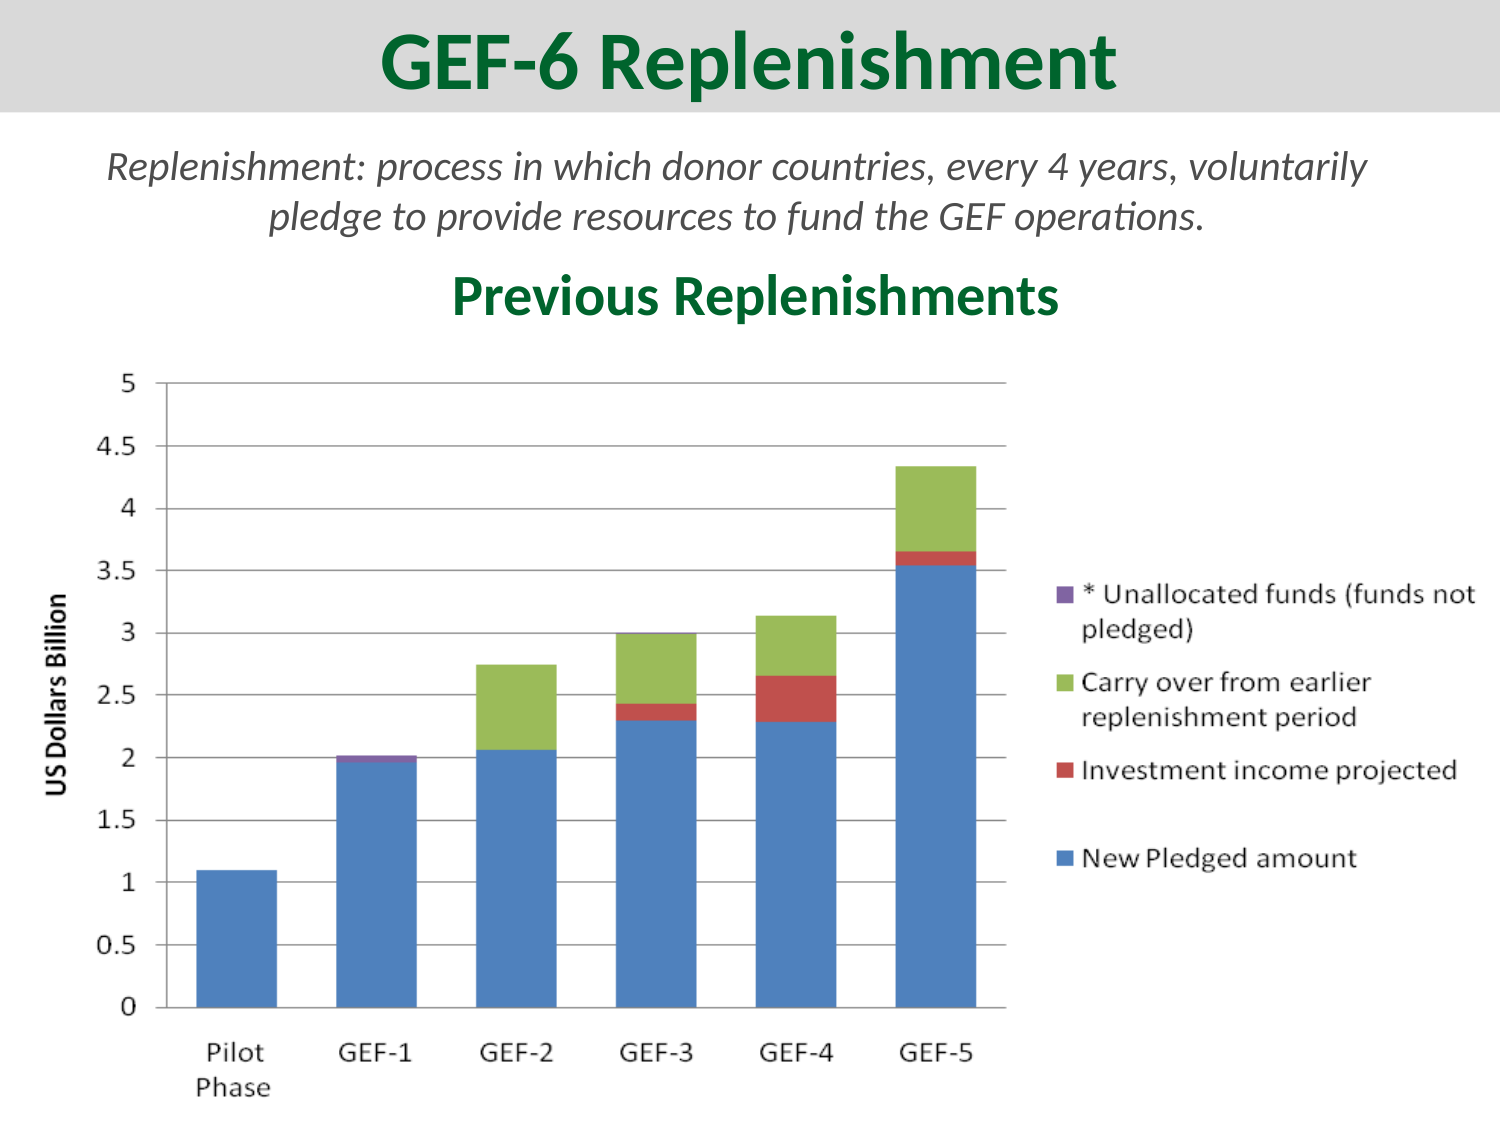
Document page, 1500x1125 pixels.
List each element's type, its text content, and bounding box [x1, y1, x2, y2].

picture [0, 362, 1500, 1125]
list Replenishment: process in which donor countries, every 4 years, voluntarily pledge to provide resources to fund the GEF operations. [37, 131, 1438, 295]
text_box Previous Replenishments [437, 249, 1088, 338]
text_box GEF-6 Replenishment [0, 0, 1500, 113]
